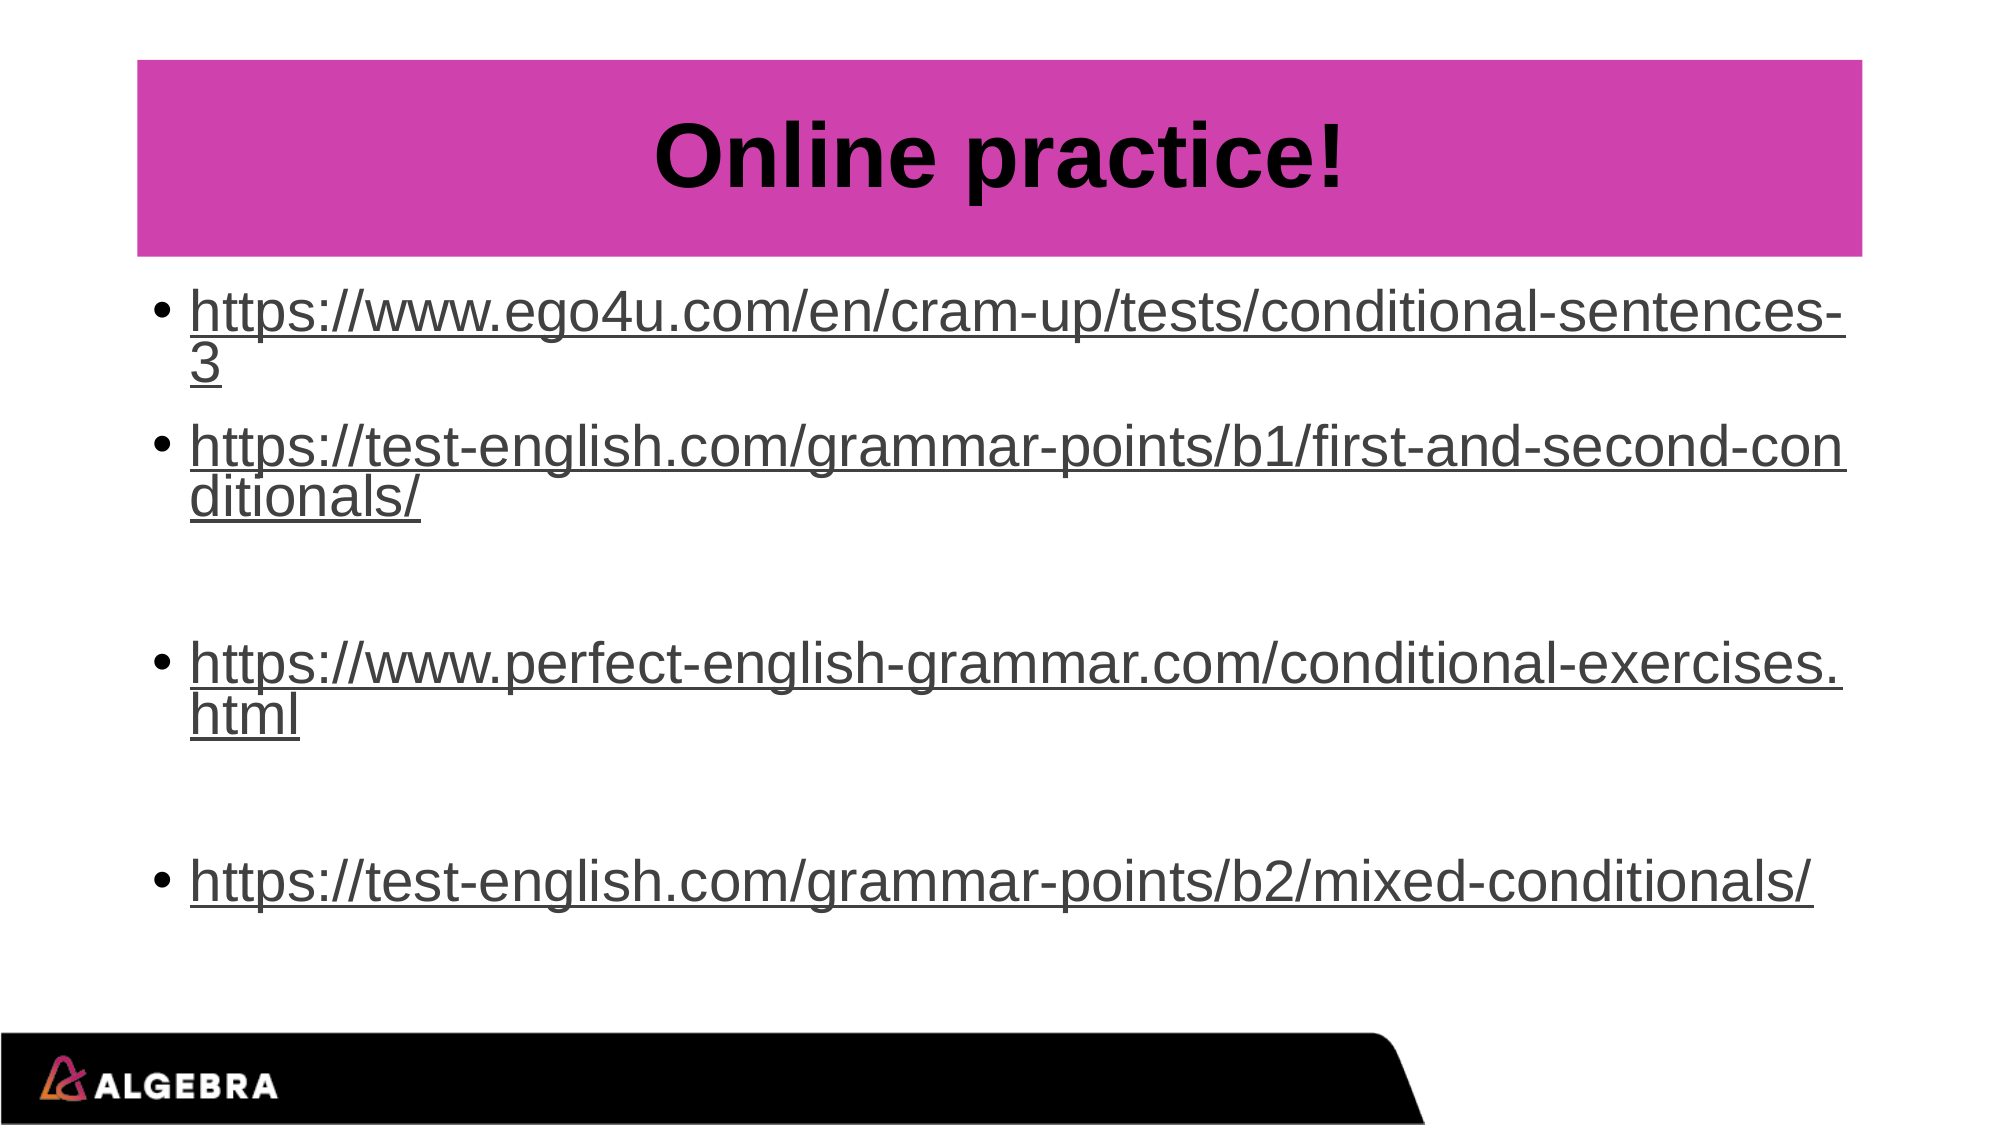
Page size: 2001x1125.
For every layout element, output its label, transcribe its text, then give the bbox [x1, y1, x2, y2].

title Online practice! [137, 59, 1863, 257]
picture [0, 1032, 1425, 1125]
list https://www.ego4u.com/en/cram-up/tests/conditional-sentences-3 https://test-english.com/grammar-points/b1/first-and-second-conditionals/ https://www.perfect-english-grammar.com/conditional-exercises.html https://test-english.com/grammar-points/b2/mixed-conditionals/ [137, 274, 1863, 1014]
